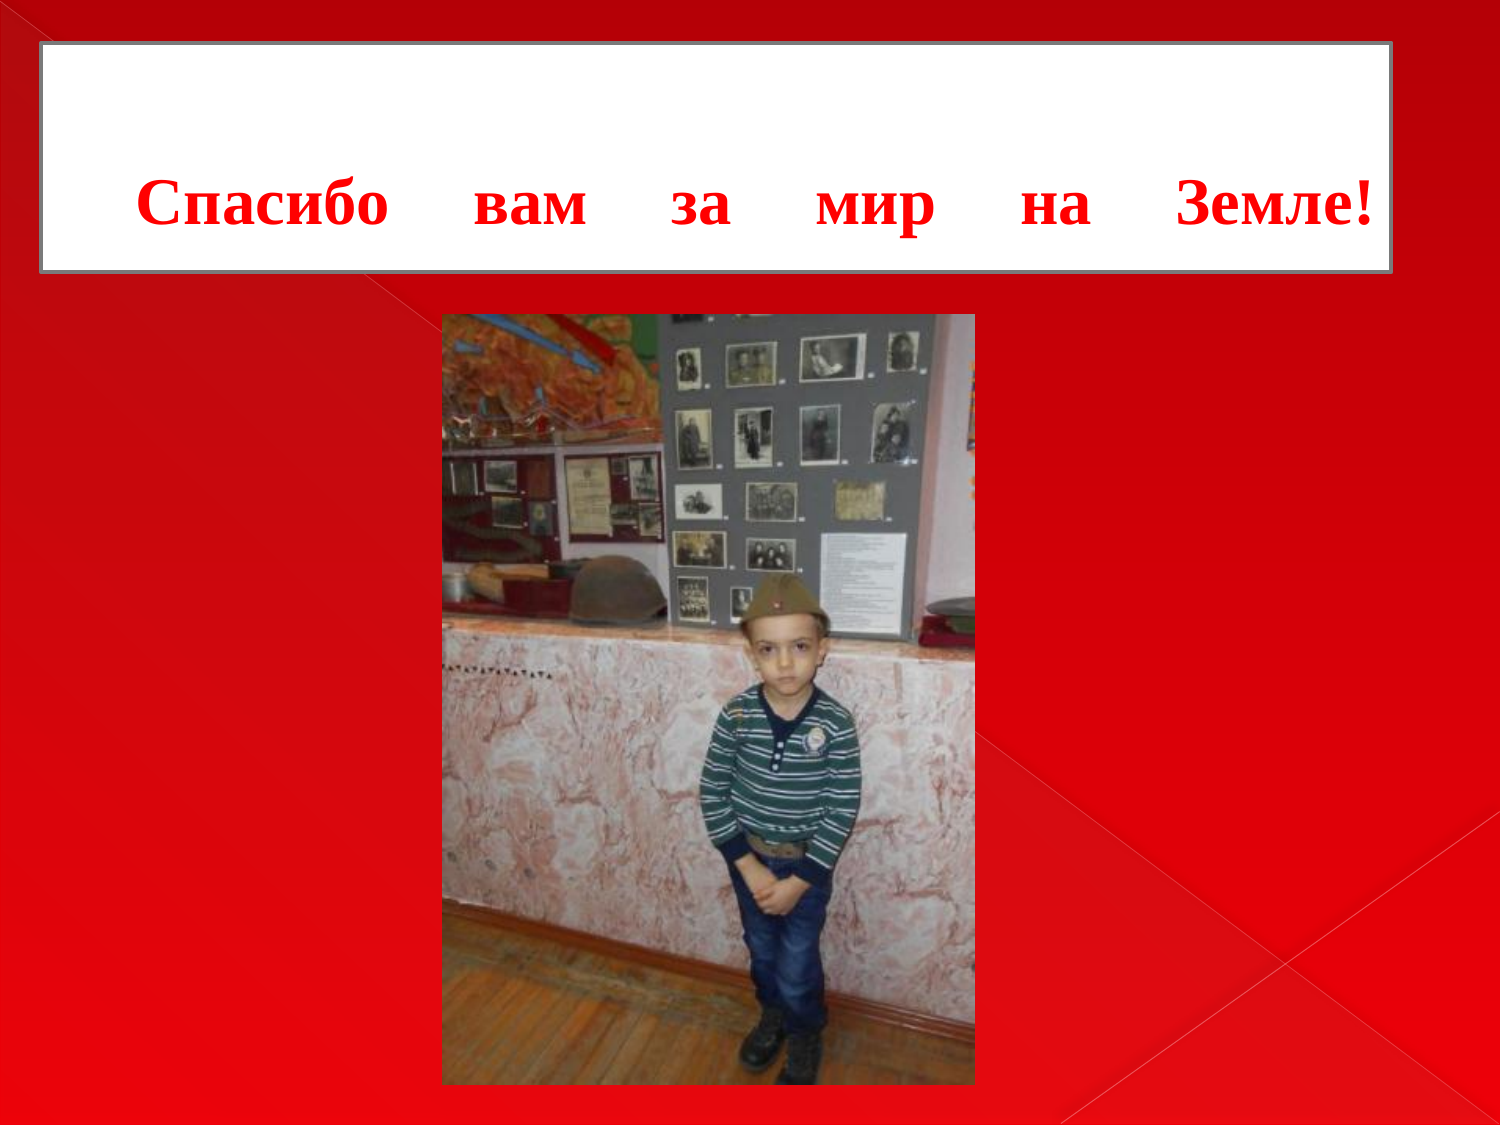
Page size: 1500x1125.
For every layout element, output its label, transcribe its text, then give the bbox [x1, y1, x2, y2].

title Спасибо вам за мир на Земле! [39, 41, 1393, 274]
picture [442, 314, 975, 1085]
